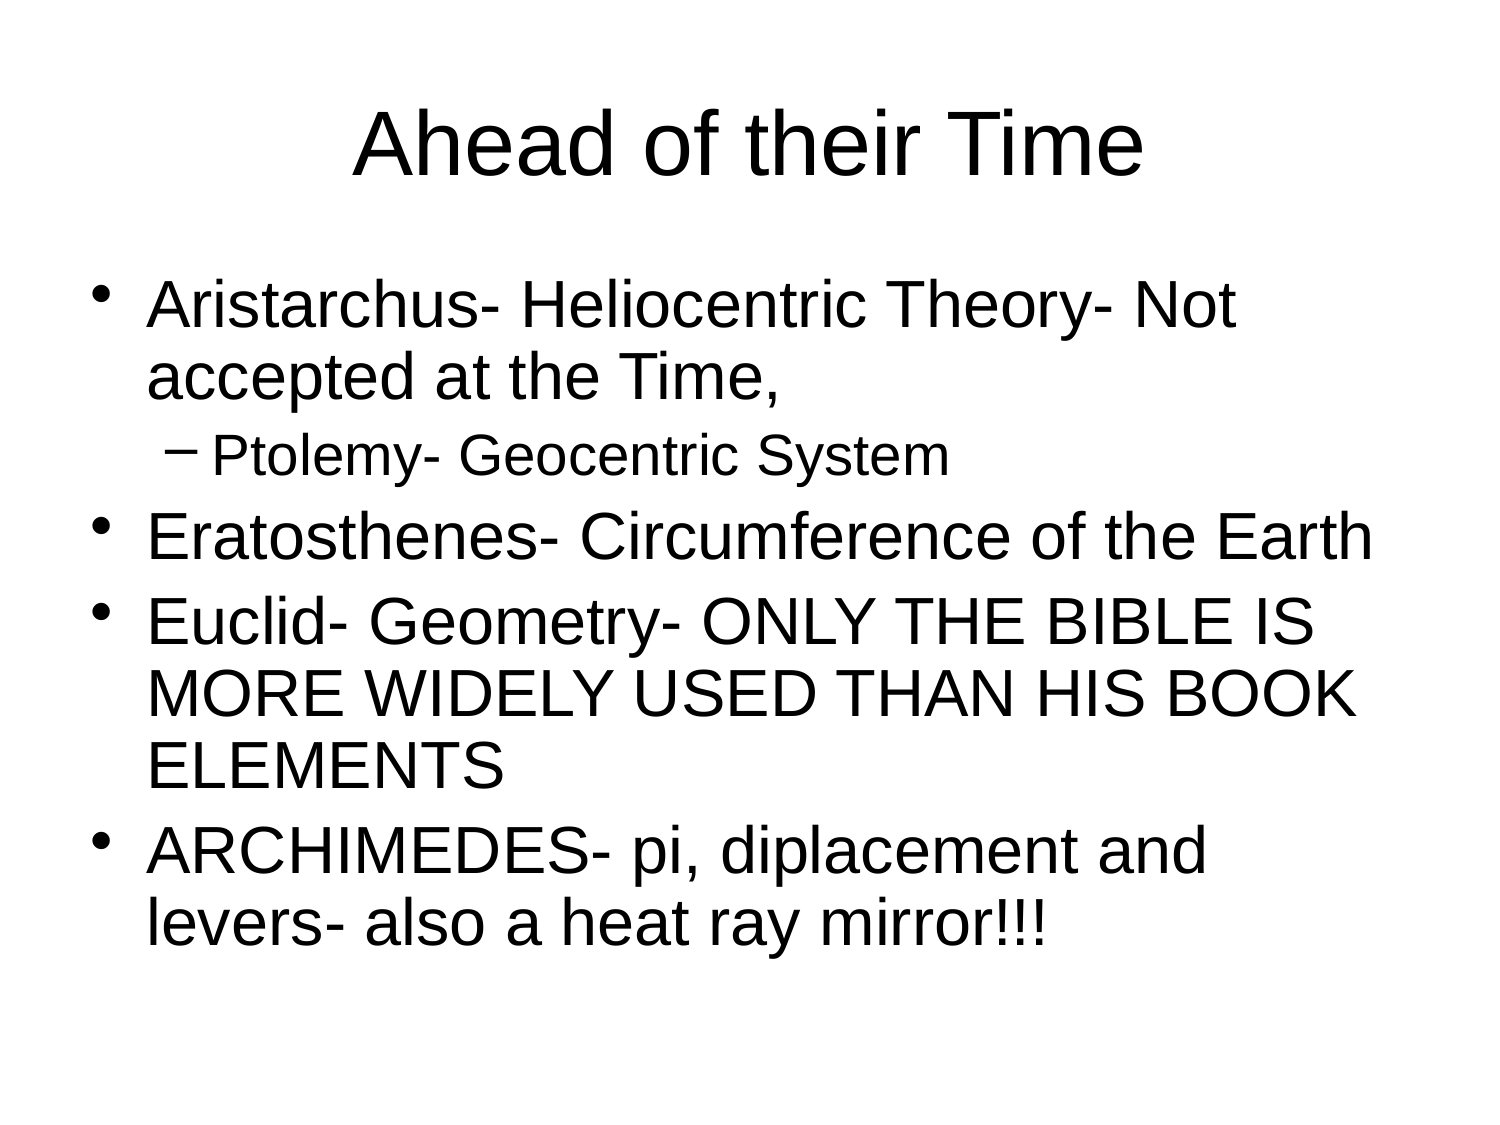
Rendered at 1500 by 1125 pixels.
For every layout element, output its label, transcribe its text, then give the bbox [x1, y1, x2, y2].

title Ahead of their Time [75, 45, 1425, 233]
list Aristarchus- Heliocentric Theory- Not accepted at the Time, Ptolemy- Geocentric System Eratosthenes- Circumference of the Earth Euclid- Geometry- ONLY THE BIBLE IS MORE WIDELY USED THAN HIS BOOK ELEMENTS ARCHIMEDES- pi, diplacement and levers- also a heat ray mirror!!! [75, 262, 1425, 1005]
